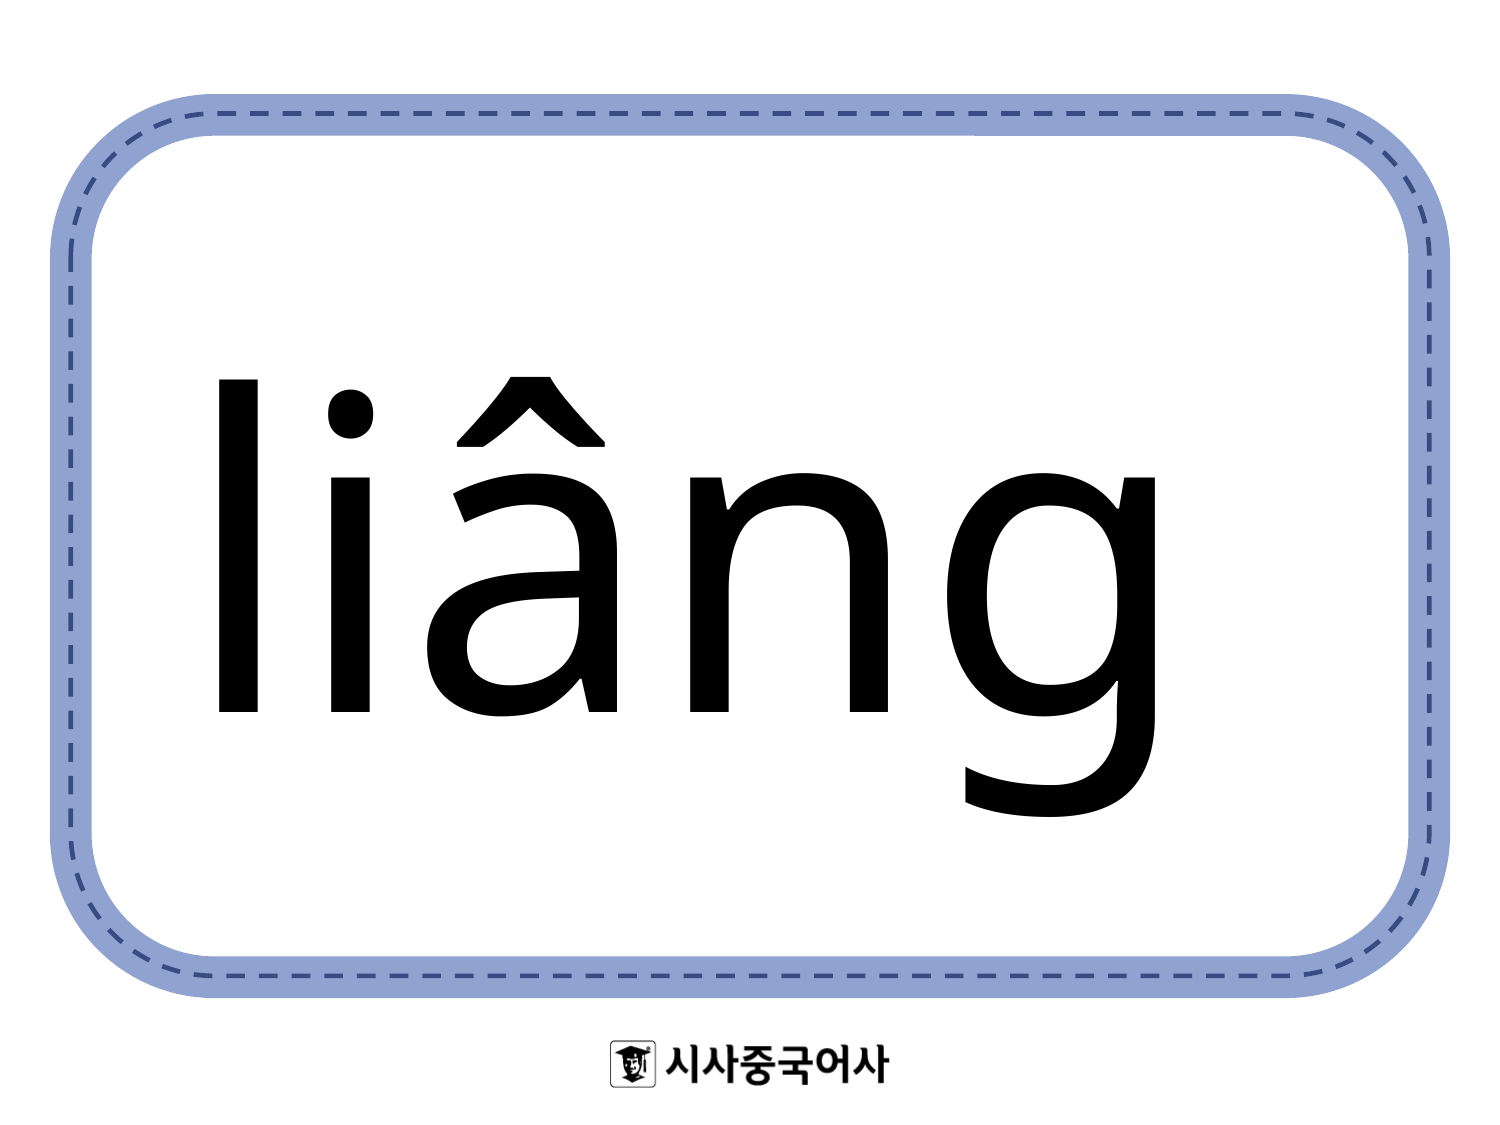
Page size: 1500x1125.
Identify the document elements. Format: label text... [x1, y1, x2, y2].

text_box liâng [145, 189, 1354, 853]
picture [602, 1034, 898, 1094]
